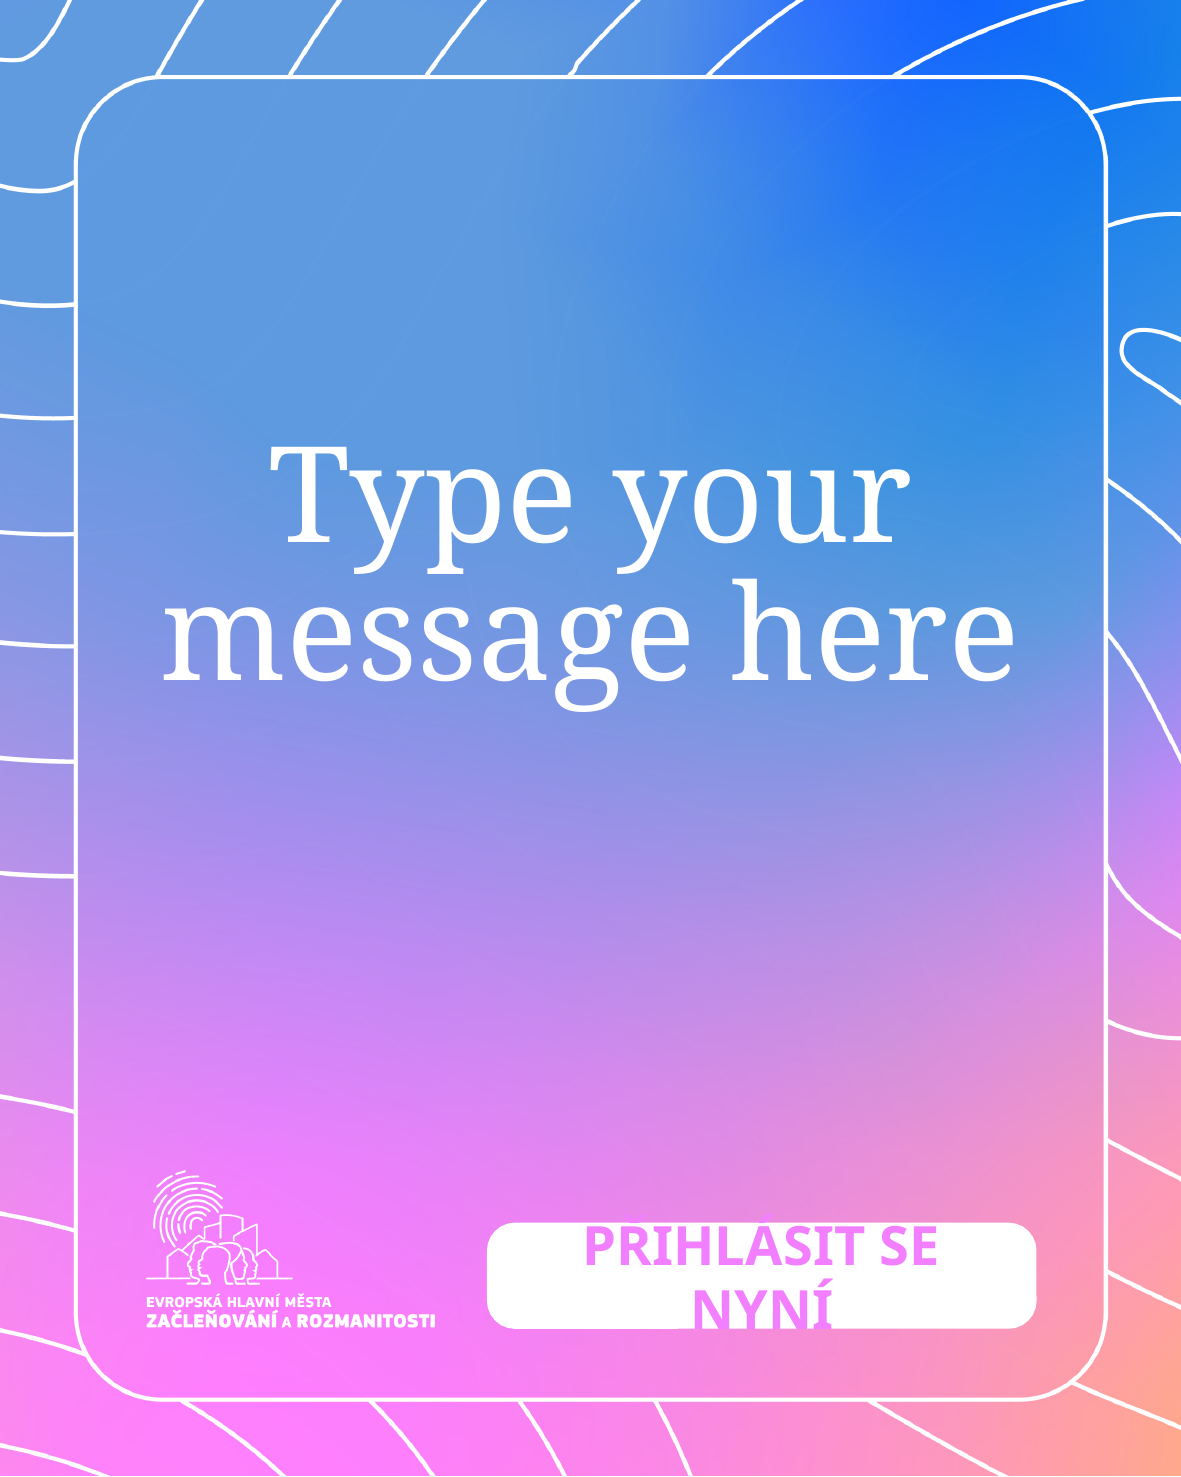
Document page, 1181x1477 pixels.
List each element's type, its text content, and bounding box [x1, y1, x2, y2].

picture [0, 0, 1181, 1476]
text_box PŘIHLÁSIT SE NYNÍ [501, 1236, 1023, 1315]
title Type your message here [88, 161, 1093, 977]
